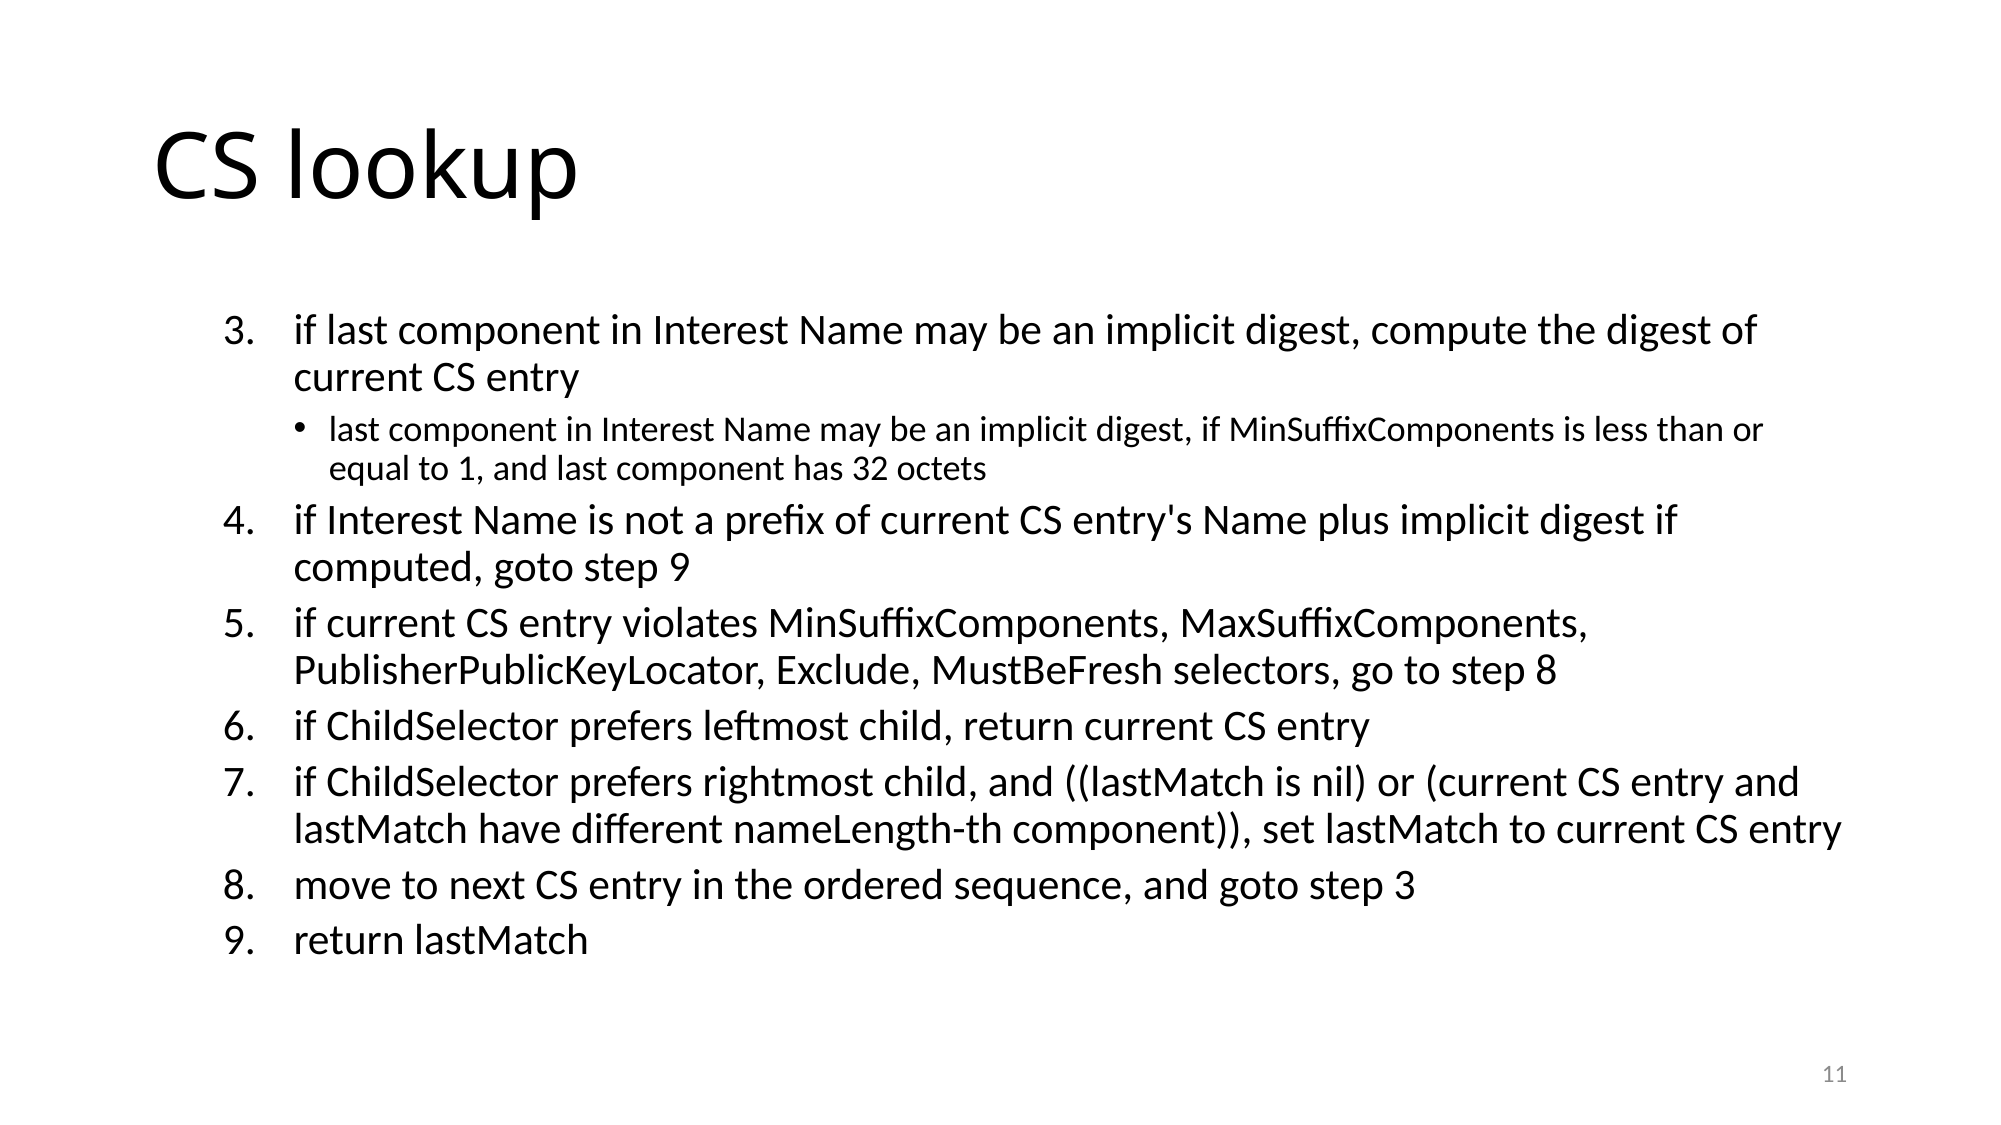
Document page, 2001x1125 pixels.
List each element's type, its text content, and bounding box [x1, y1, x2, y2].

list if last component in Interest Name may be an implicit digest, compute the digest of current CS entry last component in Interest Name may be an implicit digest, if MinSuffixComponents is less than or equal to 1, and last component has 32 octets if Interest Name is not a prefix of current CS entry's Name plus implicit digest if computed, goto step 9 if current CS entry violates MinSuffixComponents, MaxSuffixComponents, PublisherPublicKeyLocator, Exclude, MustBeFresh selectors, go to step 8 if ChildSelector prefers leftmost child, return current CS entry if ChildSelector prefers rightmost child, and ((lastMatch is nil) or (current CS entry and lastMatch have different nameLength-th component)), set lastMatch to current CS entry move to next CS entry in the ordered sequence, and goto step 3 return lastMatch [137, 299, 1863, 1014]
title CS lookup [137, 59, 1863, 278]
slide_number 11 [1412, 1042, 1863, 1103]
